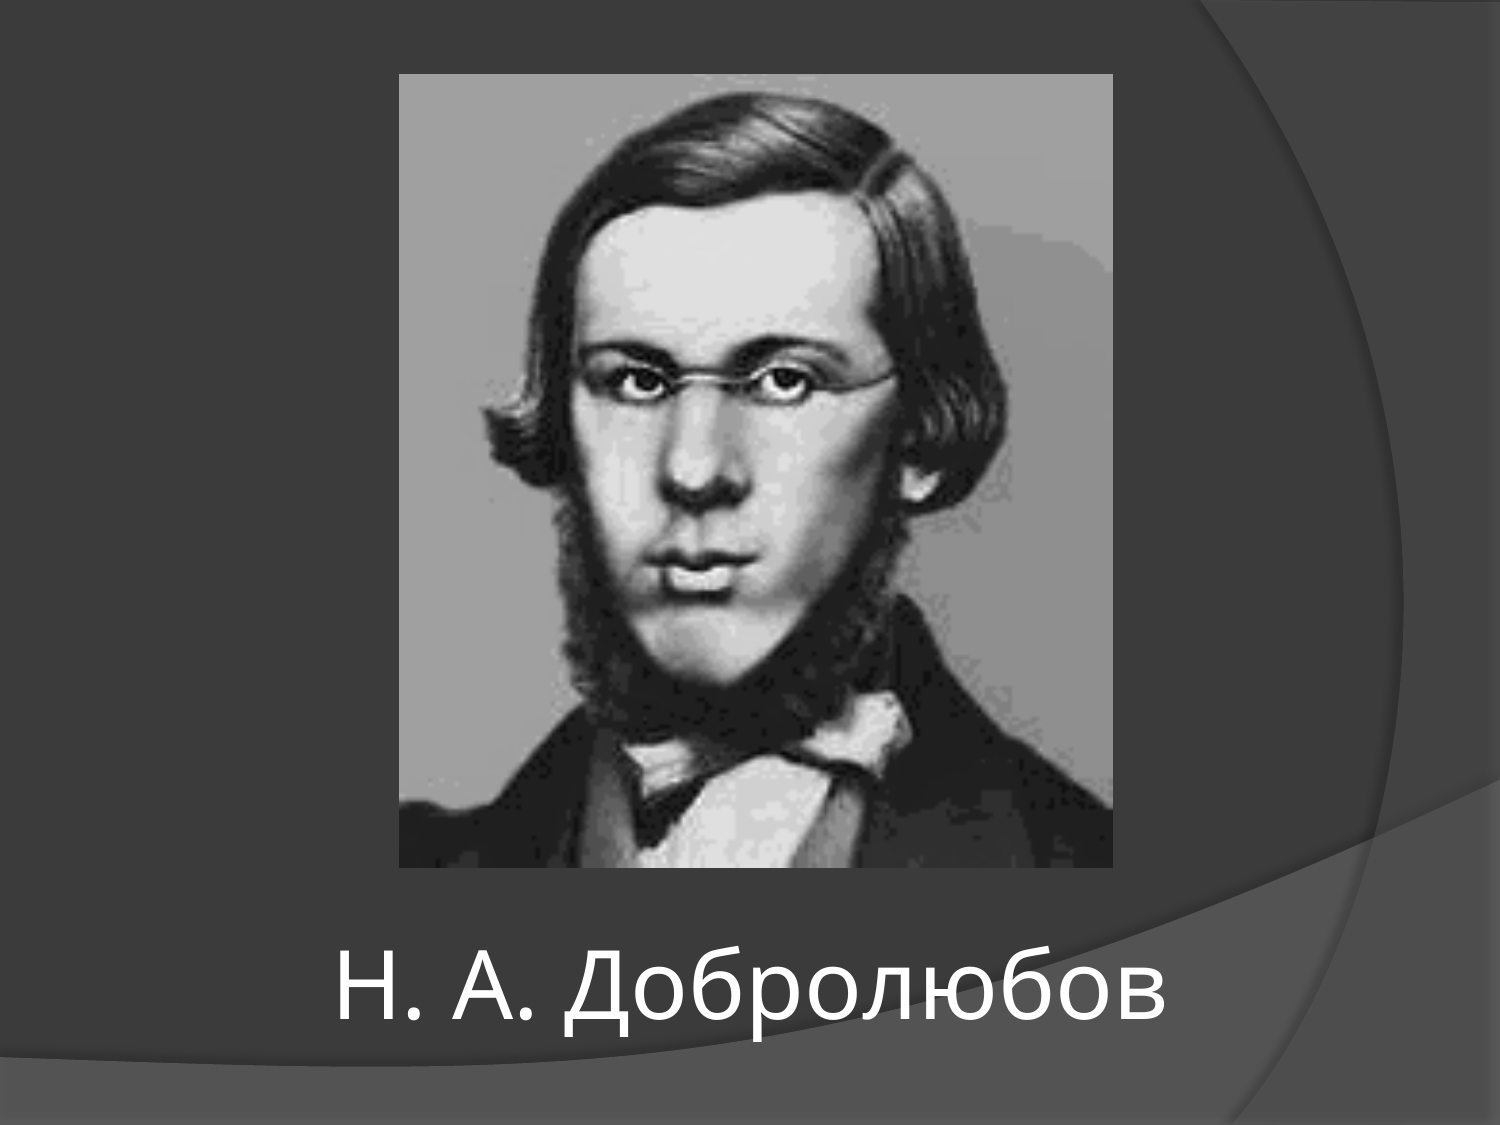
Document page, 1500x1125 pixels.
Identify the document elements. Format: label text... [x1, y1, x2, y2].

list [399, 74, 1113, 869]
title Н. А. Добролюбов [0, 887, 1500, 1075]
